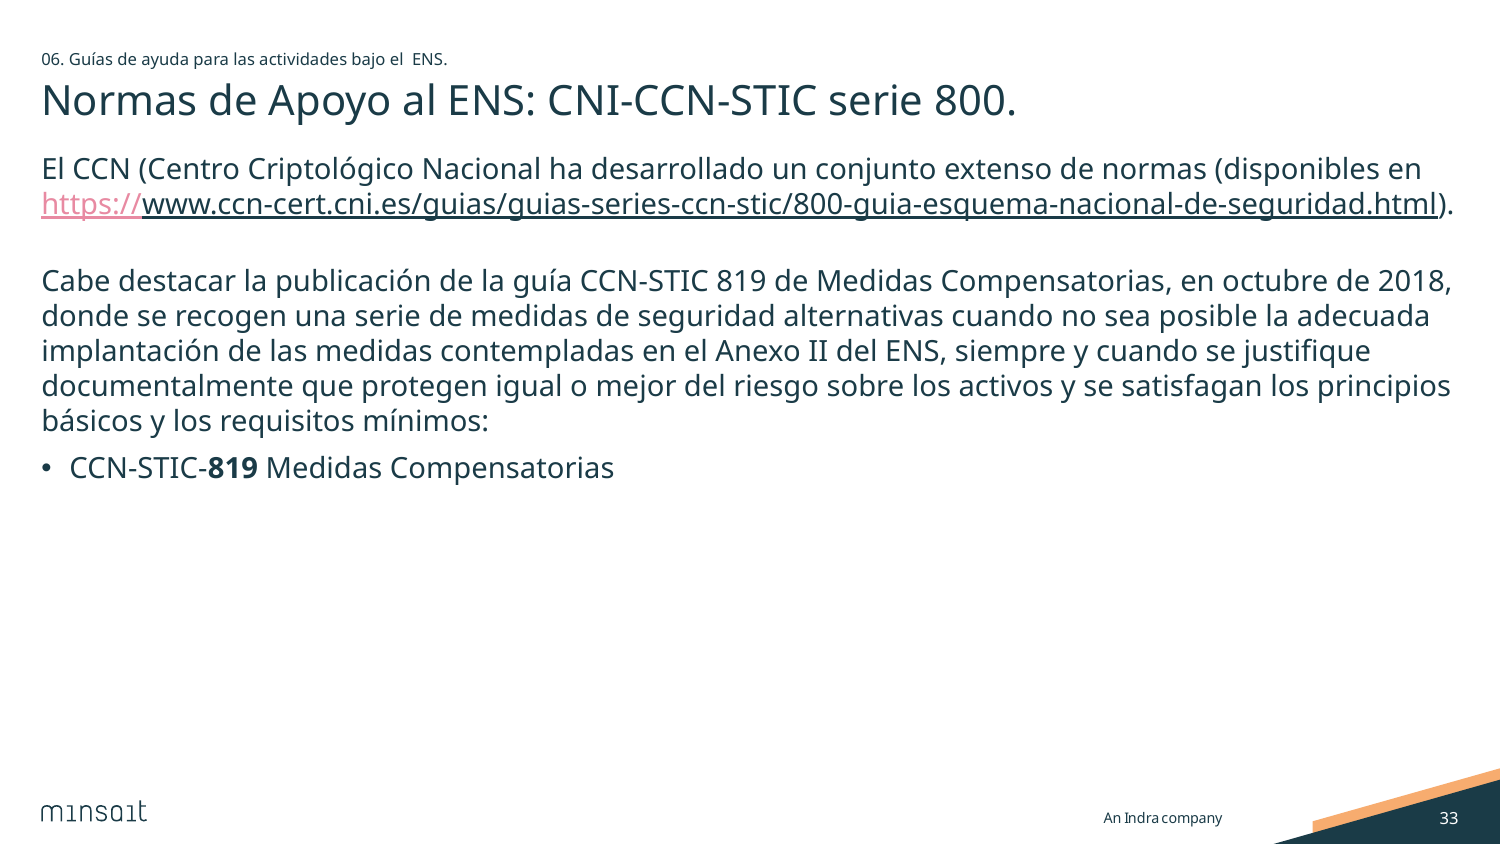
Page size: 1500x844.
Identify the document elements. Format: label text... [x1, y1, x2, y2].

list 06. Guías de ayuda para las actividades bajo el ENS. [41, 43, 1459, 75]
title Normas de Apoyo al ENS: CNI-CCN-STIC serie 800. [41, 79, 1459, 150]
text_box El CCN (Centro Criptológico Nacional ha desarrollado un conjunto extenso de normas (disponibles en https://www.ccn-cert.cni.es/guias/guias-series-ccn-stic/800-guia-esquema-nacional-de-seguridad.html). Cabe destacar la publicación de la guía CCN-STIC 819 de Medidas Compensatorias, en octubre de 2018, donde se recogen una serie de medidas de seguridad alternativas cuando no sea posible la adecuada implantación de las medidas contempladas en el Anexo II del ENS, siempre y cuando se justifique documentalmente que protegen igual o mejor del riesgo sobre los activos y se satisfagan los principios básicos y los requisitos mínimos: CCN-STIC-819 Medidas Compensatorias [41, 150, 1459, 436]
